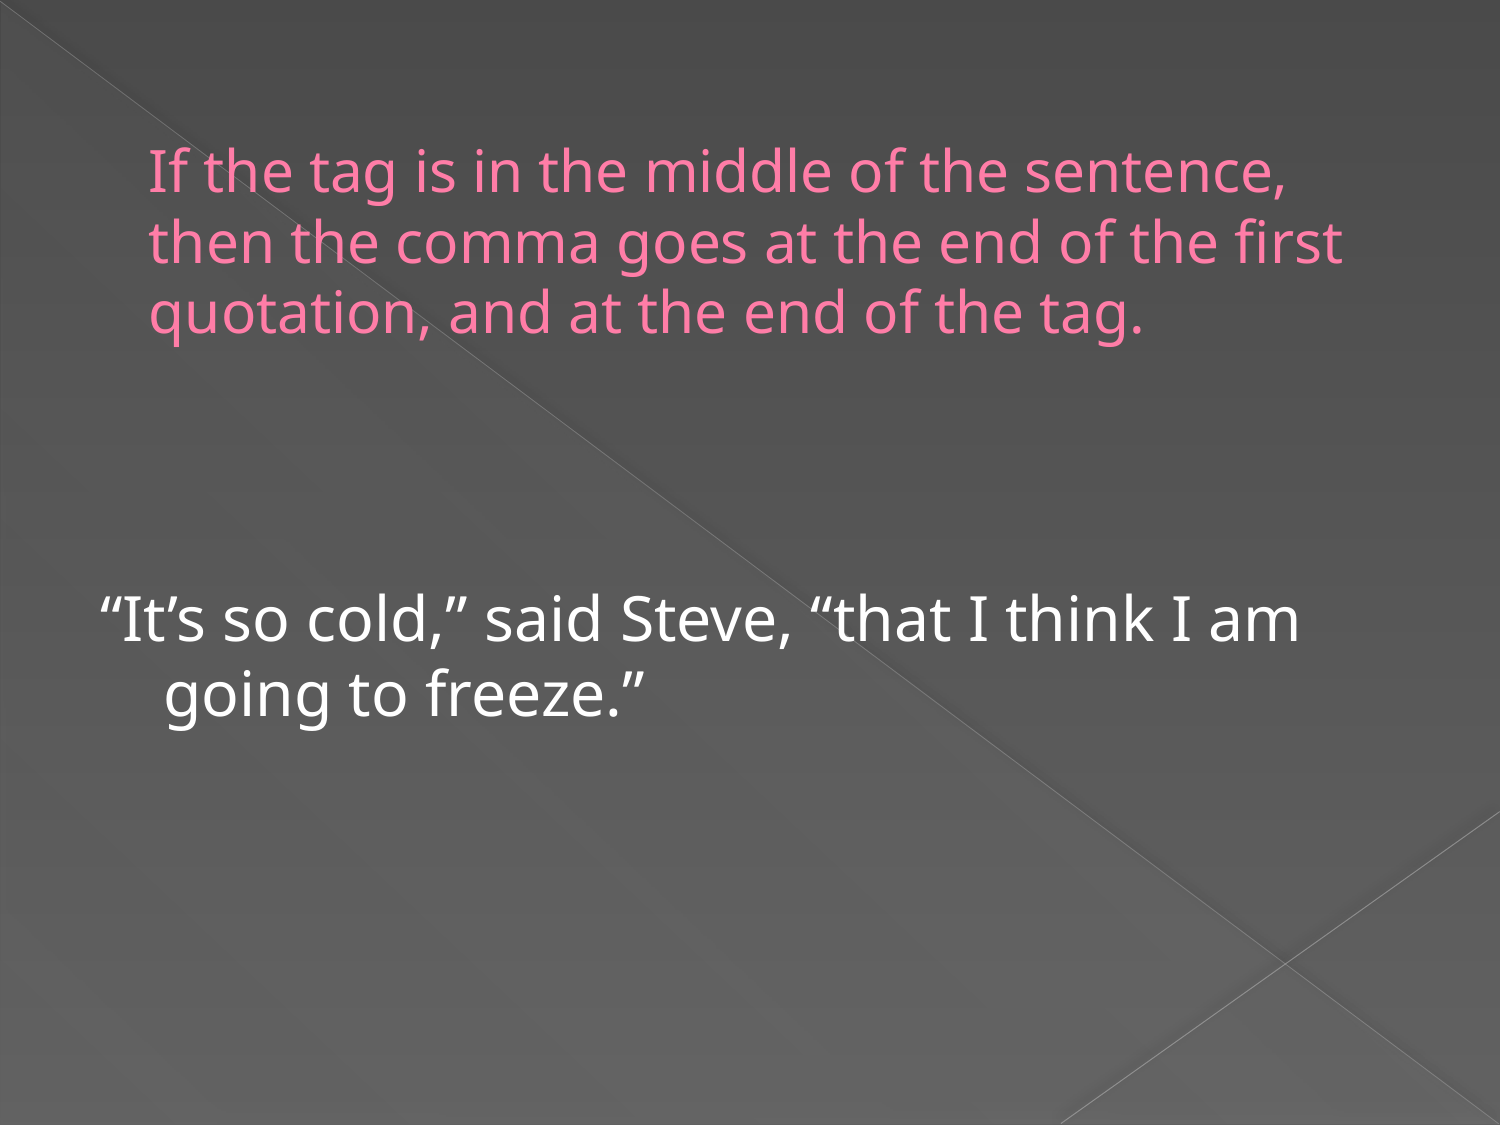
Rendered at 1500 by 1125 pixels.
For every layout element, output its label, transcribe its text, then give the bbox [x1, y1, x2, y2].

title If the tag is in the middle of the sentence, then the comma goes at the end of the first quotation, and at the end of the tag. [75, 125, 1425, 308]
list “It’s so cold,” said Steve, “that I think I am going to freeze.” [75, 308, 1425, 1059]
